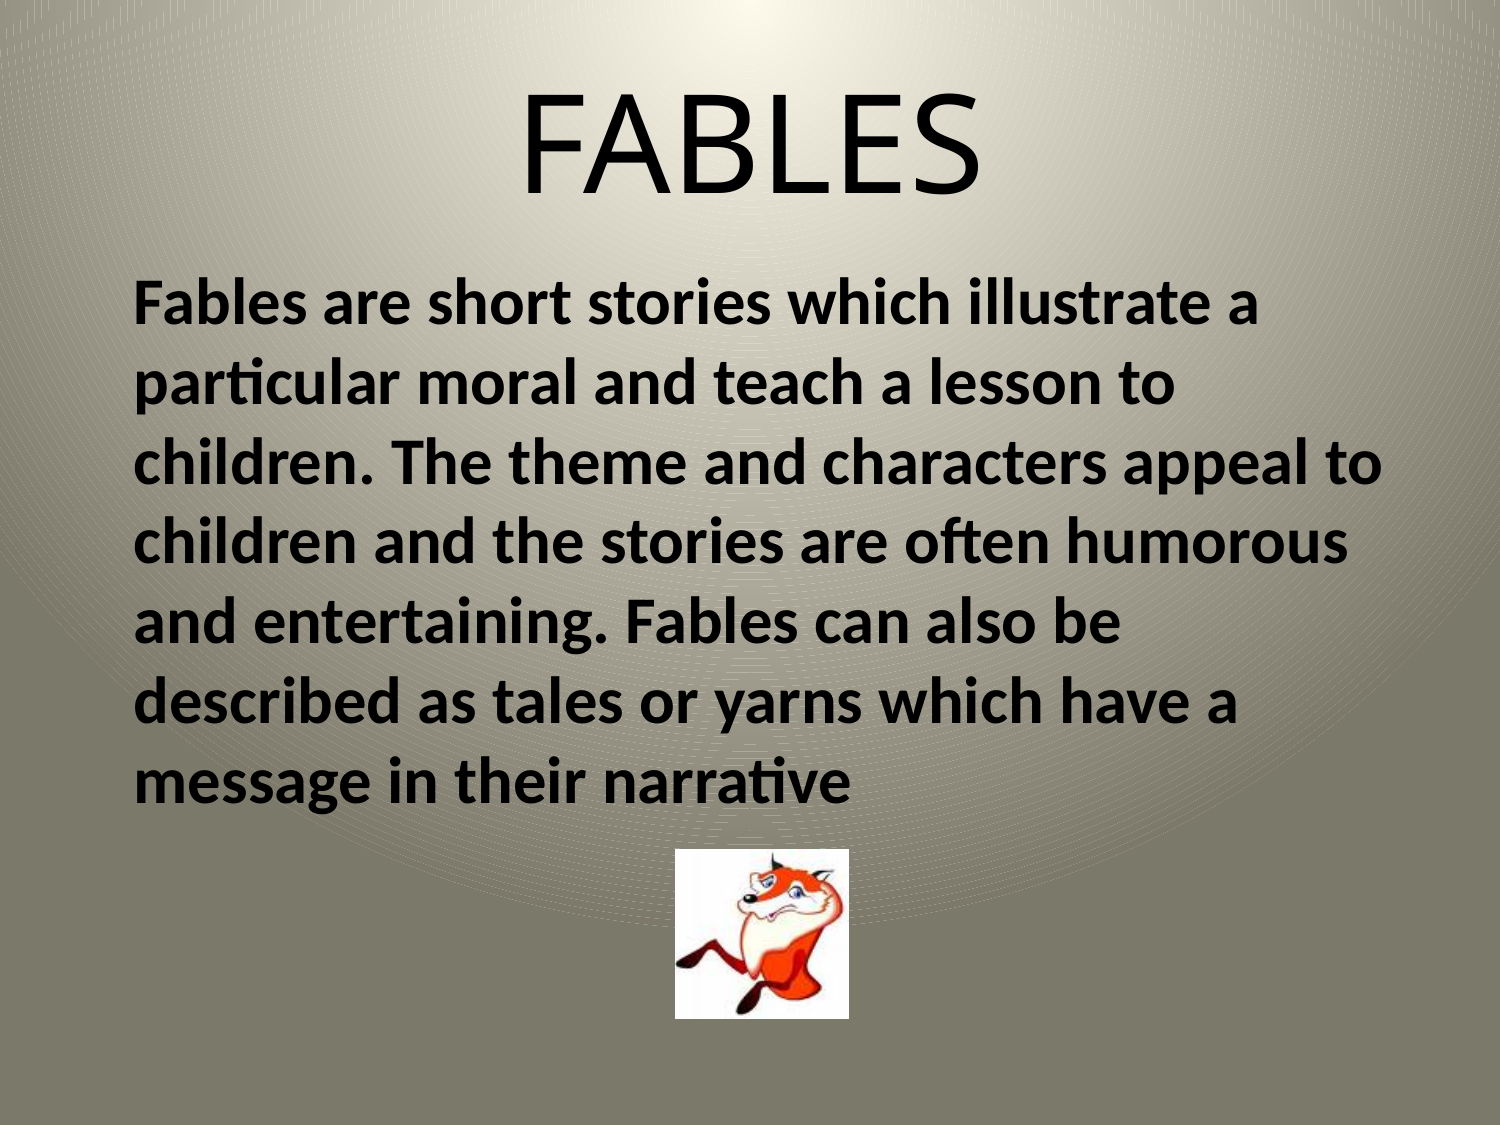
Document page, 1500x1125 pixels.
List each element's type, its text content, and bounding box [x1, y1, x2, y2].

title FABLES [75, 45, 1425, 233]
picture [674, 849, 849, 1019]
list Fables are short stories which illustrate a particular moral and teach a lesson to children. The theme and characters appeal to children and the stories are often humorous and entertaining. Fables can also be described as tales or yarns which have a message in their narrative [62, 249, 1413, 993]
